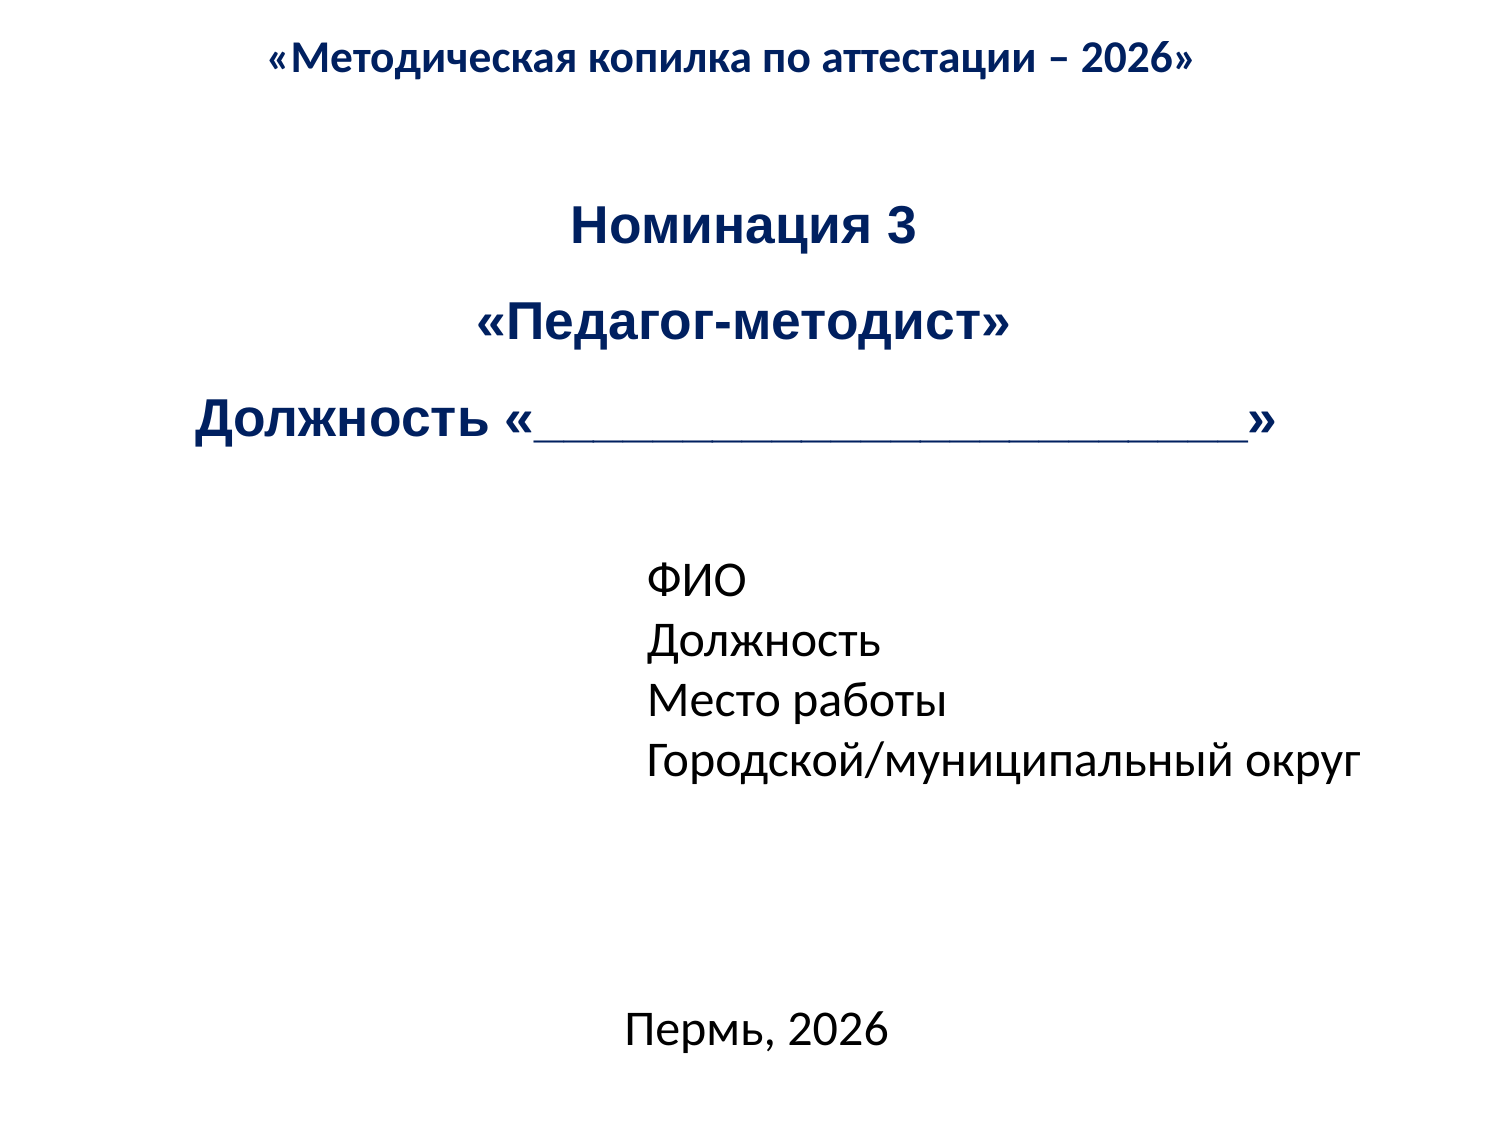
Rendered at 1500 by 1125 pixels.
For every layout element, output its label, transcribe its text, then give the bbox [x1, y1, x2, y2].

text_box ФИО Должность Место работы Городской/муниципальный округ [631, 538, 1447, 906]
title Номинация 3 «Педагог-методист» Должность «________________________» [112, 149, 1376, 457]
subtitle «Методическая копилка по аттестации – 2026» [206, 19, 1257, 102]
text_box Пермь, 2026 [231, 987, 1282, 1071]
